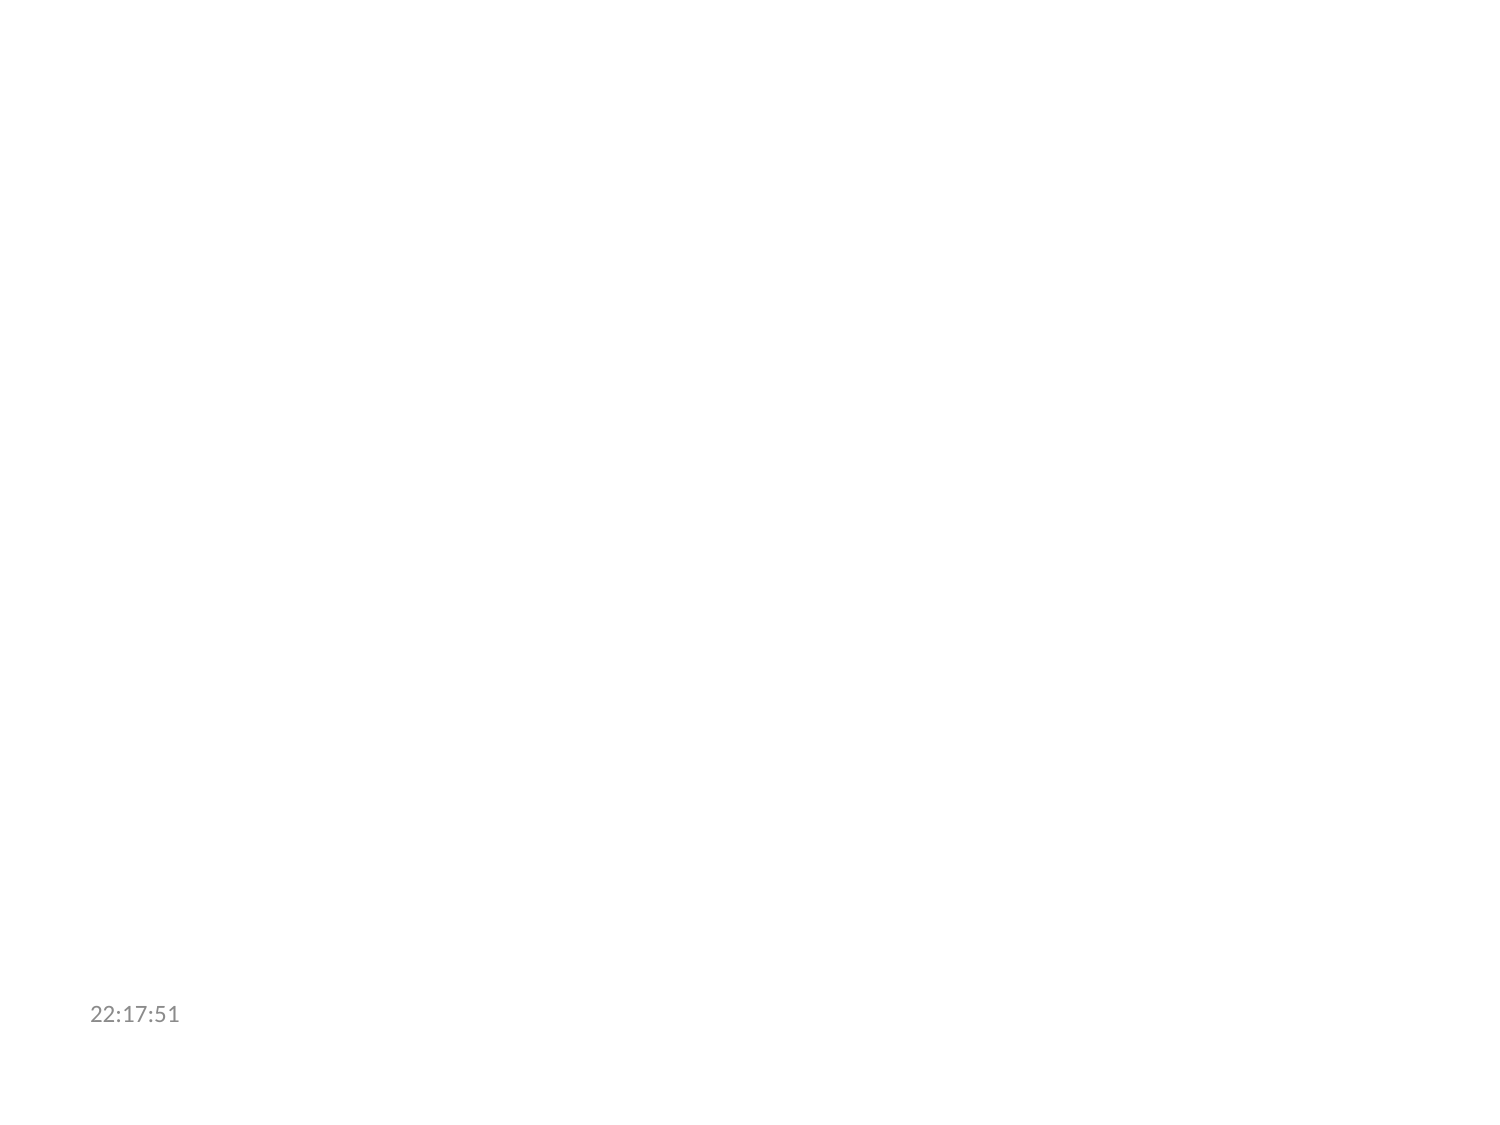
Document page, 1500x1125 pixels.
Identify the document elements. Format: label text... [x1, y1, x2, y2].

text_box 15:35:09 [75, 982, 425, 1043]
